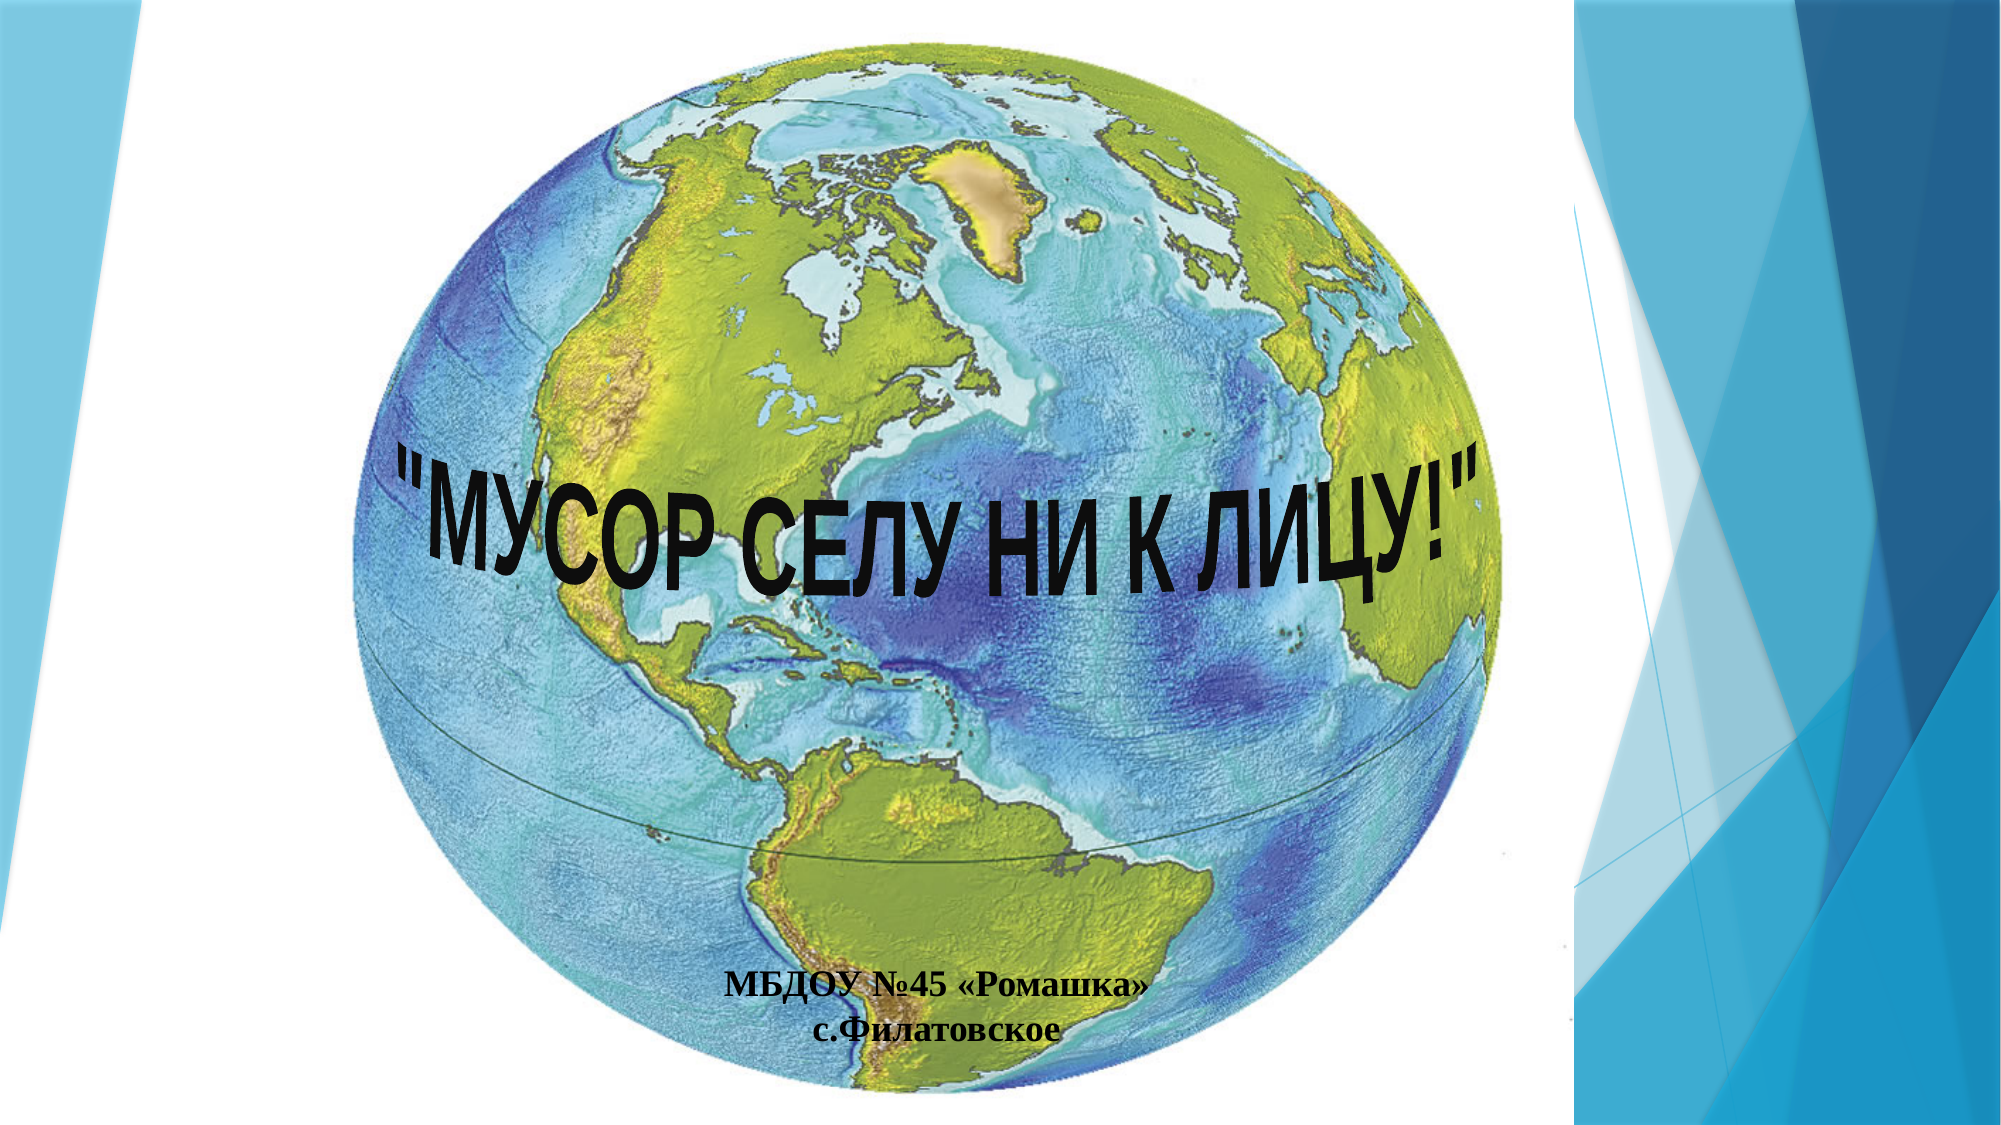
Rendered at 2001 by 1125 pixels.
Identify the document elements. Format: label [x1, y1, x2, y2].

picture [299, 0, 1575, 1125]
